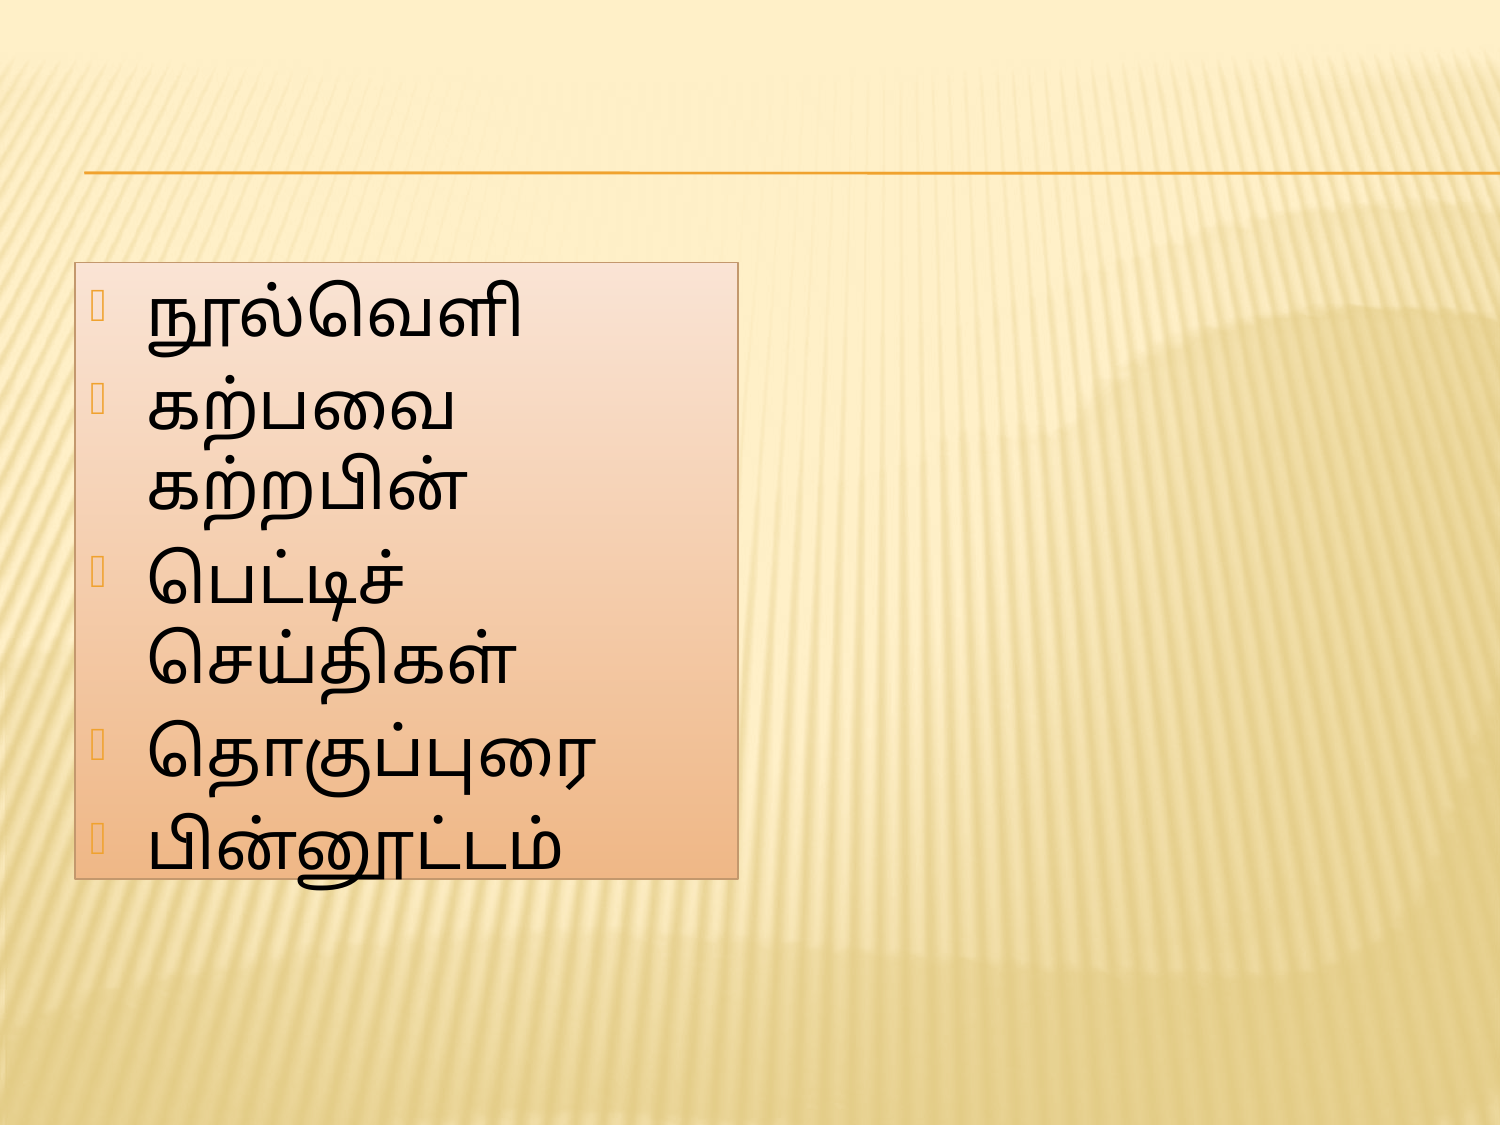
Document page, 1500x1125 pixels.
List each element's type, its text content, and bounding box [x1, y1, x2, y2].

list நூல்வெளி கற்பவை கற்றபின் பெட்டிச் செய்திகள் தொகுப்புரை பின்னூட்டம் [74, 262, 739, 880]
